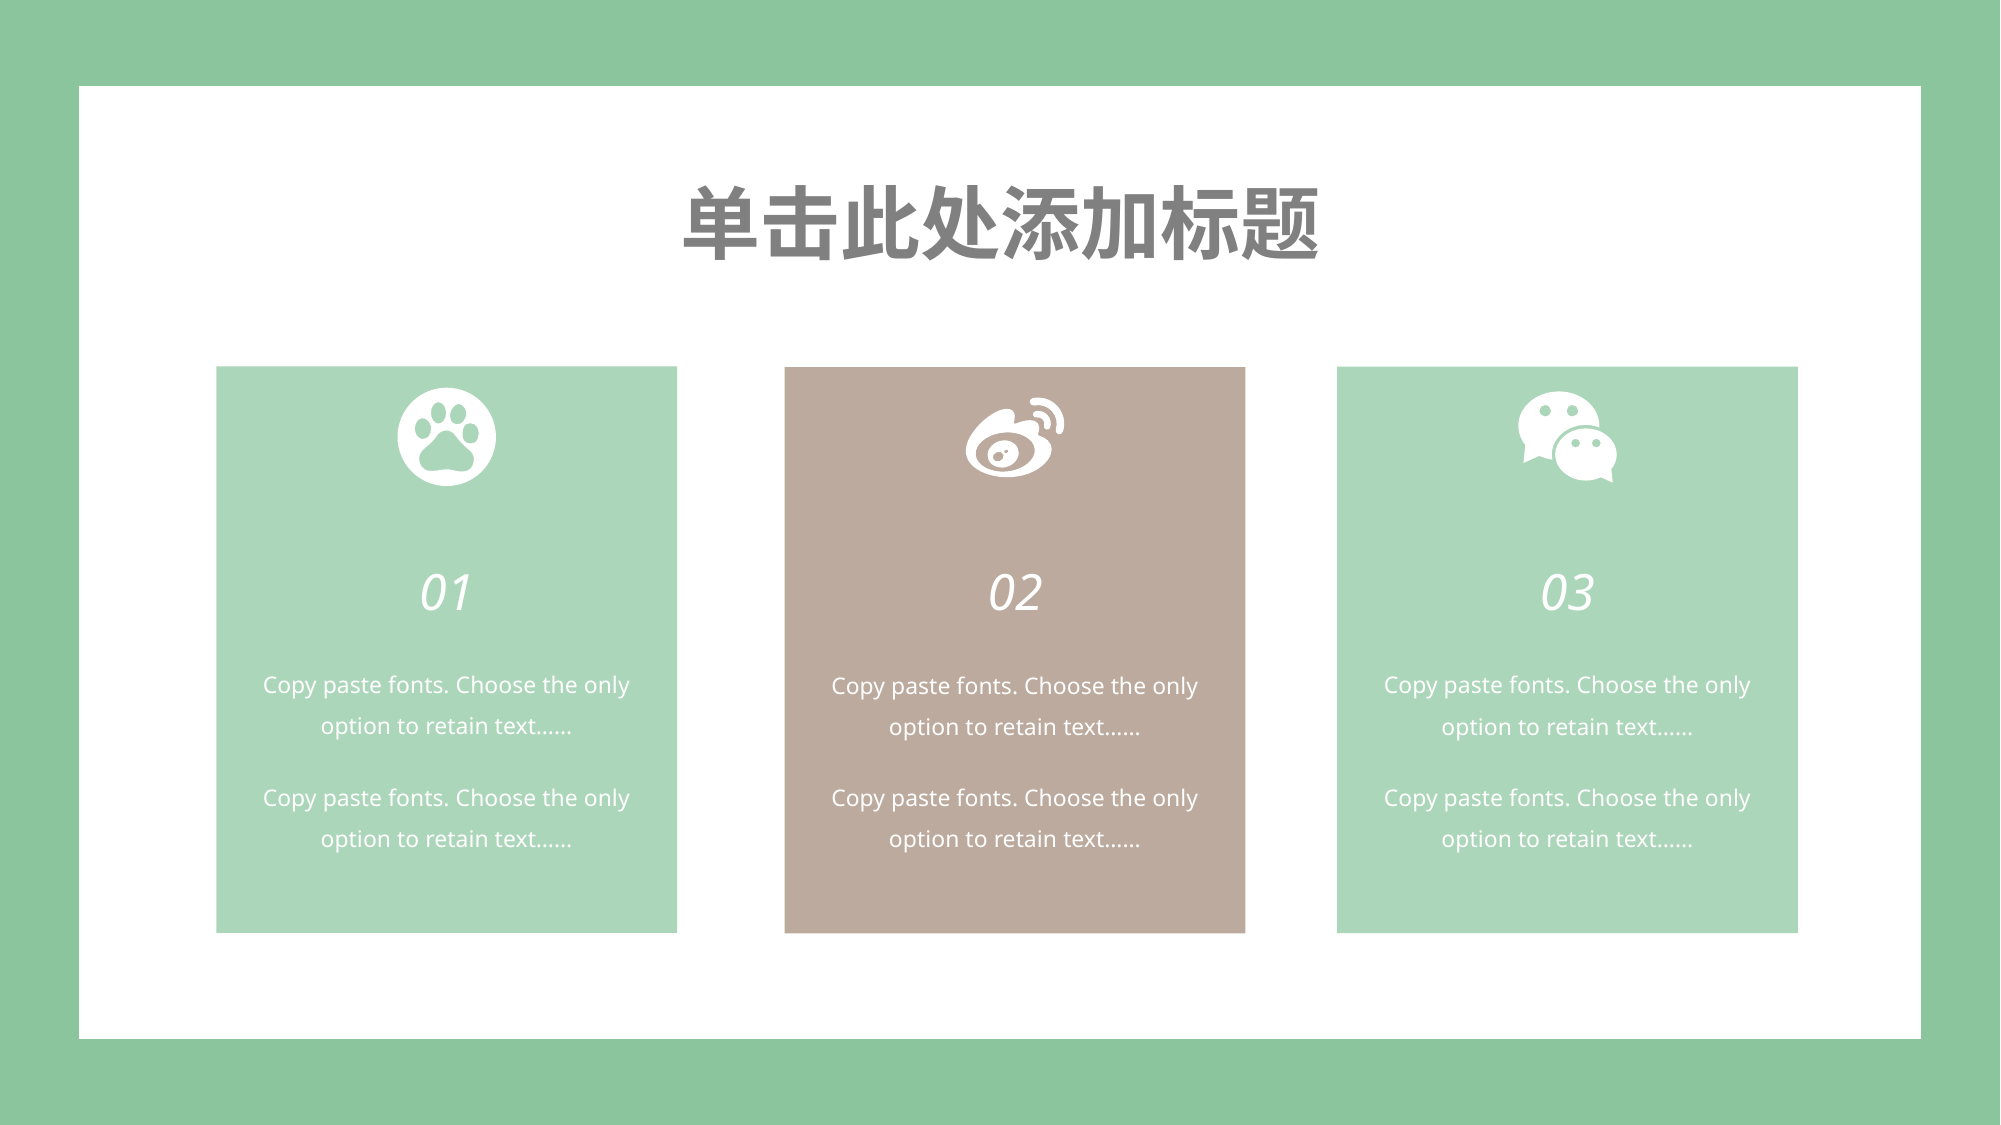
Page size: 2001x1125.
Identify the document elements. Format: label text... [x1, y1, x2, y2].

text_box [215, 365, 678, 934]
text_box [86, 94, 1913, 1031]
text_box [396, 386, 497, 488]
text_box [1336, 366, 1799, 934]
text_box [109, 183, 1891, 562]
text_box [784, 366, 1246, 934]
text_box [230, 544, 663, 875]
text_box [964, 407, 1053, 479]
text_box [1351, 544, 1784, 875]
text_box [798, 545, 1232, 875]
text_box [1517, 390, 1618, 484]
text_box [1028, 396, 1066, 436]
text_box 单击此处添加标题 [110, 165, 1890, 277]
